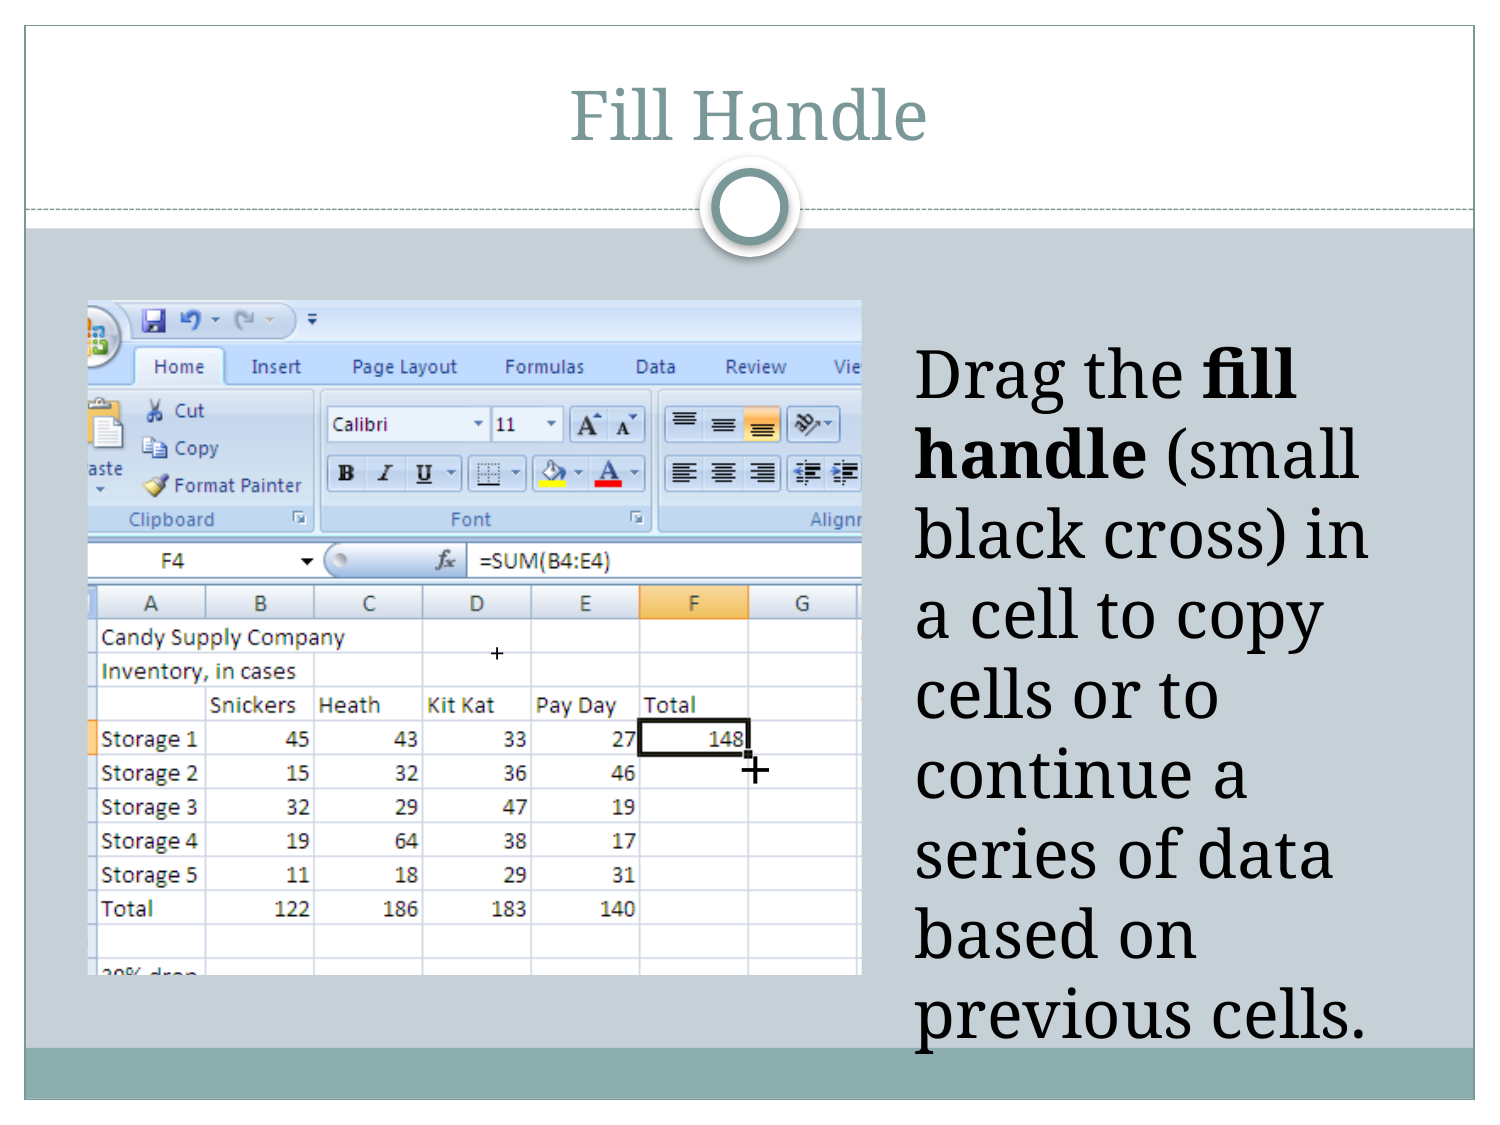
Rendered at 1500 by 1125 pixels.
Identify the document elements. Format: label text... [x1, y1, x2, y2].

text_box Drag the fill handle (small black cross) in a cell to copy cells or to continue a series of data based on previous cells. [899, 324, 1438, 1060]
title Fill Handle [49, 37, 1450, 162]
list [87, 299, 862, 976]
